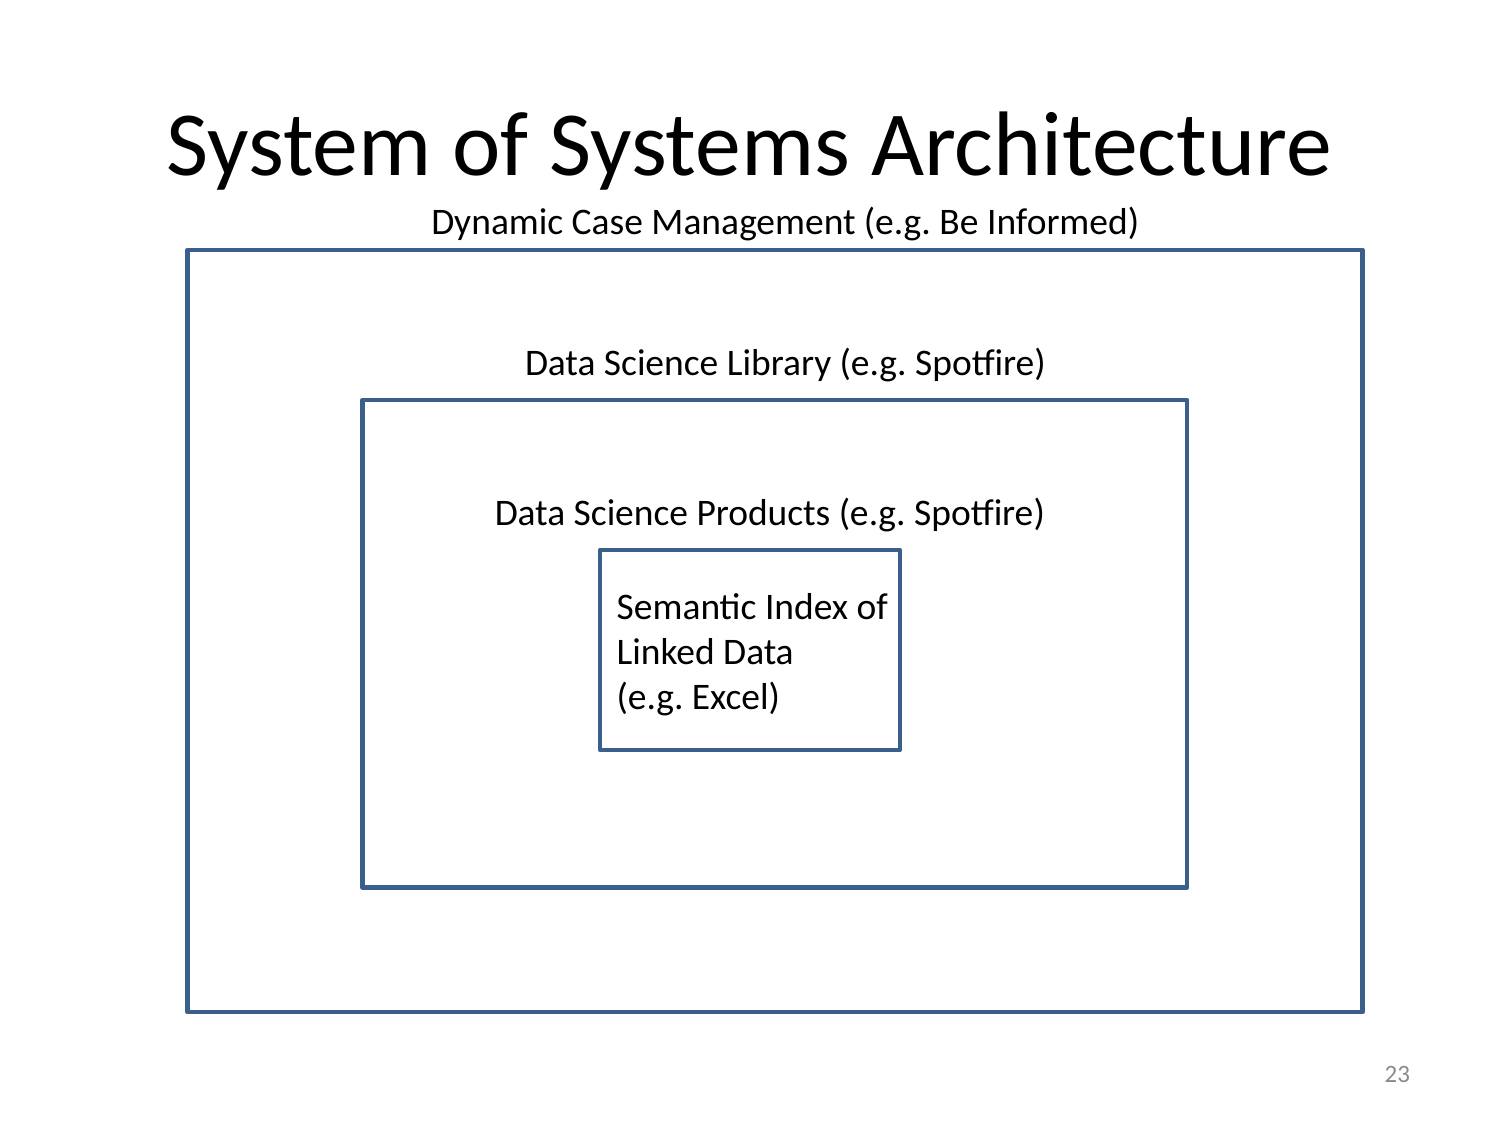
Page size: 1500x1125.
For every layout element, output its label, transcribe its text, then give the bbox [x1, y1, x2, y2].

text_box Data Science Library (e.g. Spotfire) [510, 330, 1062, 390]
slide_number 23 [1074, 1042, 1425, 1103]
text_box S [598, 548, 902, 752]
text_box Dynamic Case Management (e.g. Be Informed) [416, 189, 1155, 250]
text_box [360, 398, 1189, 890]
title System of Systems Architecture [75, 45, 1425, 233]
text_box Semantic Index of Linked Data (e.g. Excel) [601, 574, 904, 724]
text_box [185, 248, 1365, 1014]
text_box Data Science Products (e.g. Spotfire) [480, 480, 1061, 540]
